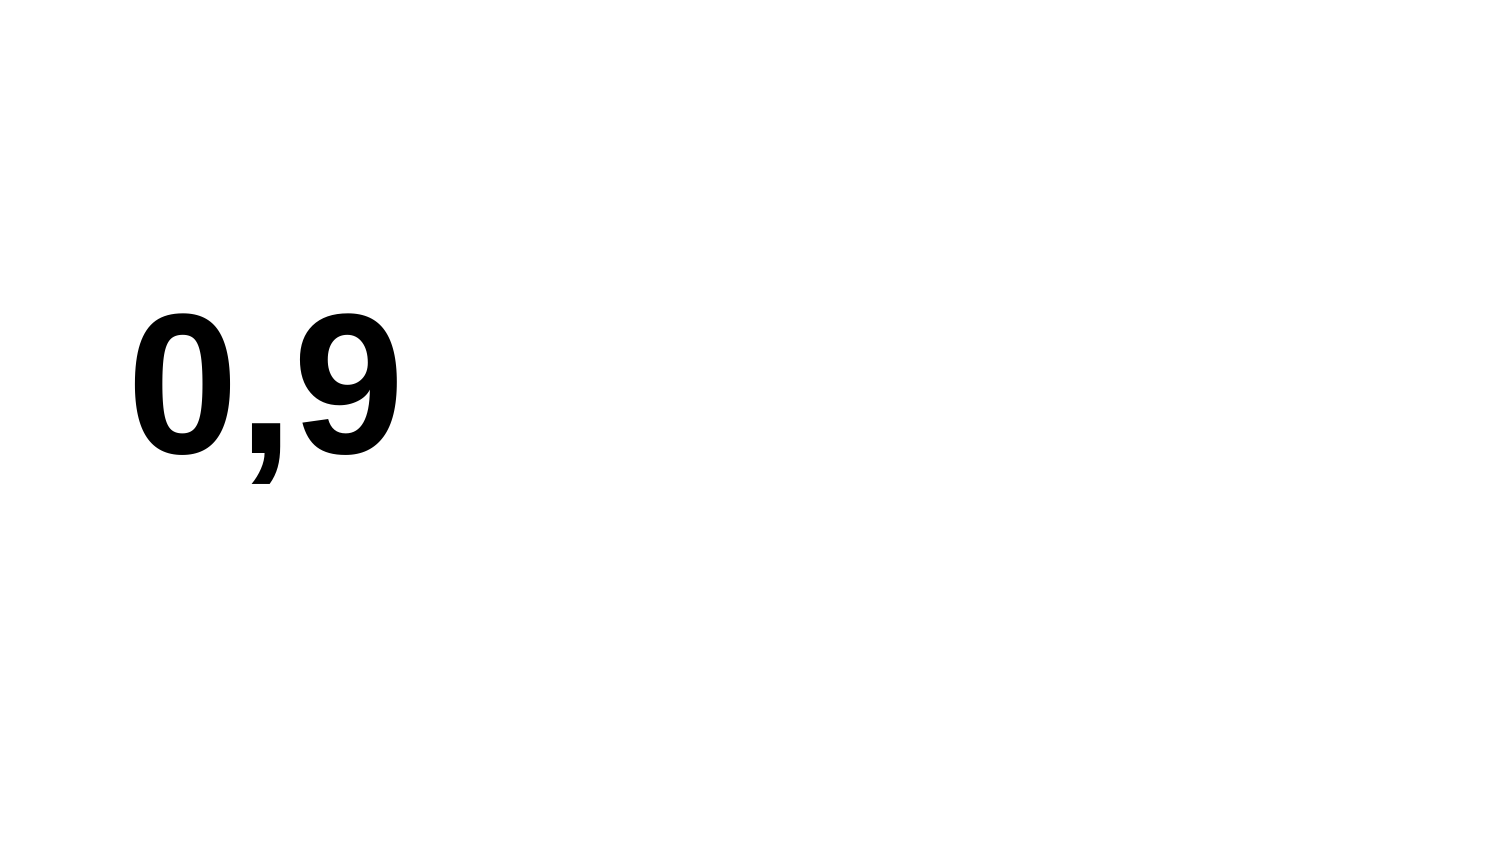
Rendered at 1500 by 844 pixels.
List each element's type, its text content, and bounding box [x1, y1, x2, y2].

text_box 0,9 [112, 235, 1388, 509]
